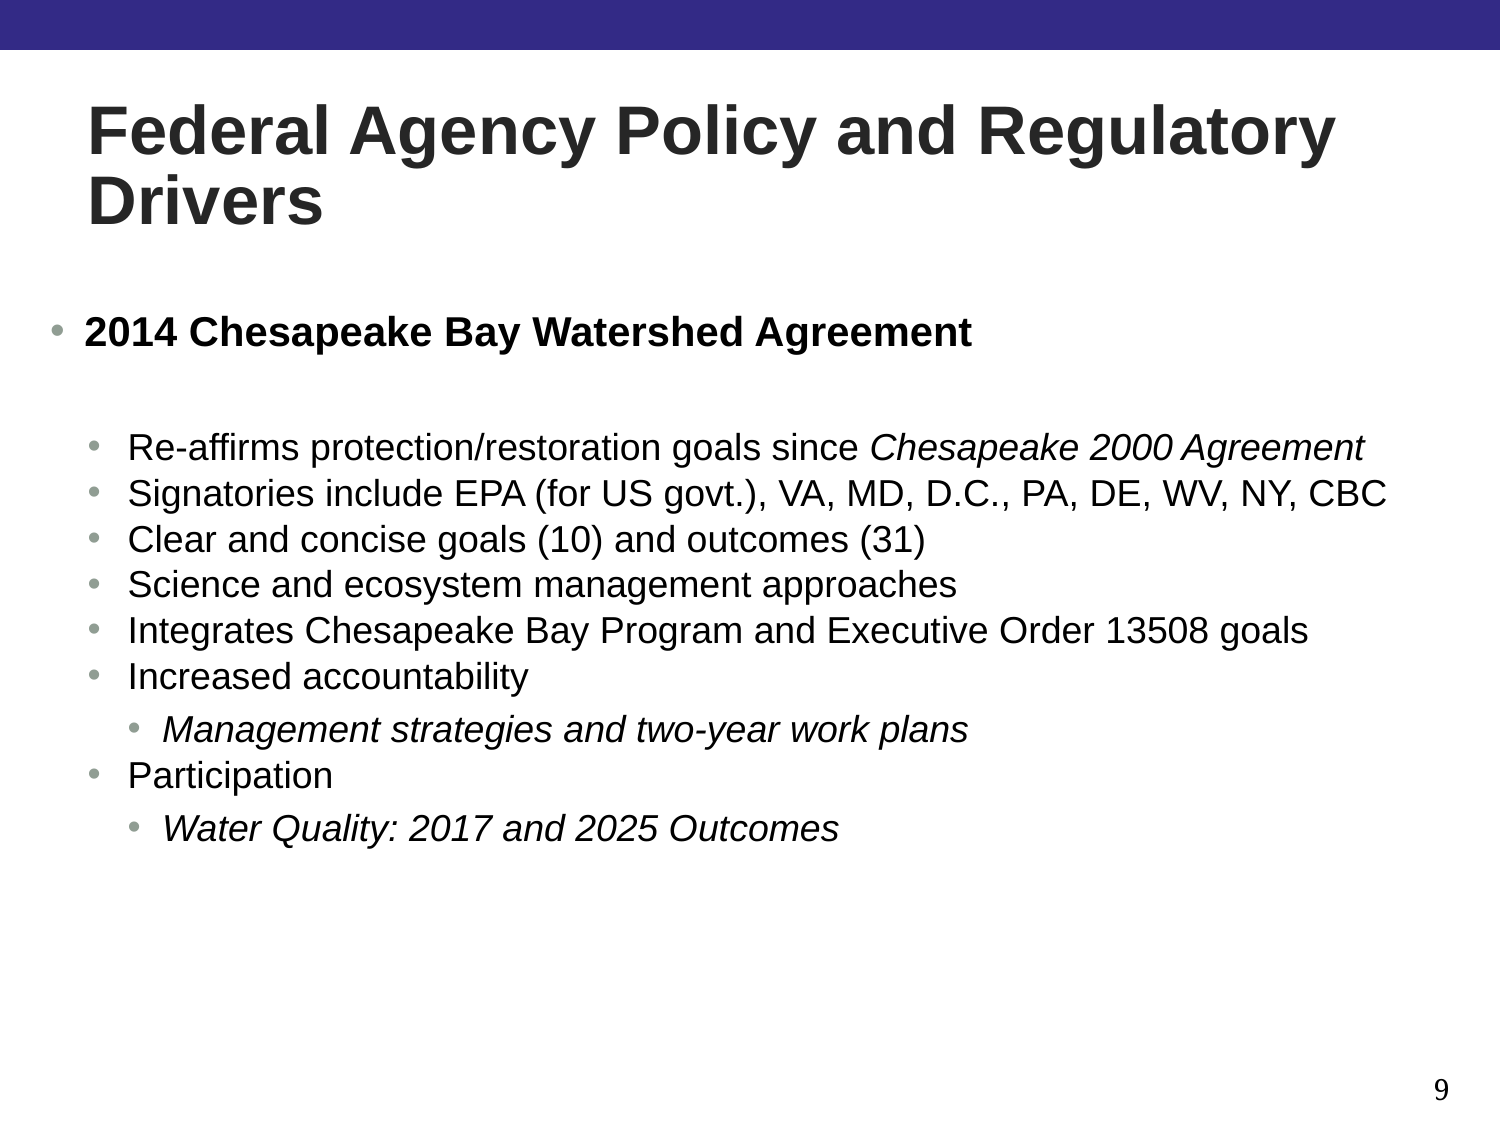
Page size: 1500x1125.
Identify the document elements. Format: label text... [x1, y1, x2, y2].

list 2014 Chesapeake Bay Watershed Agreement Re-affirms protection/restoration goals since Chesapeake 2000 Agreement Signatories include EPA (for US govt.), VA, MD, D.C., PA, DE, WV, NY, CBC Clear and concise goals (10) and outcomes (31) Science and ecosystem management approaches Integrates Chesapeake Bay Program and Executive Order 13508 goals Increased accountability Management strategies and two-year work plans Participation Water Quality: 2017 and 2025 Outcomes [49, 312, 1451, 1101]
text_box Federal Agency Policy and Regulatory Drivers [87, 112, 1363, 225]
slide_number 9 [1387, 1072, 1450, 1110]
